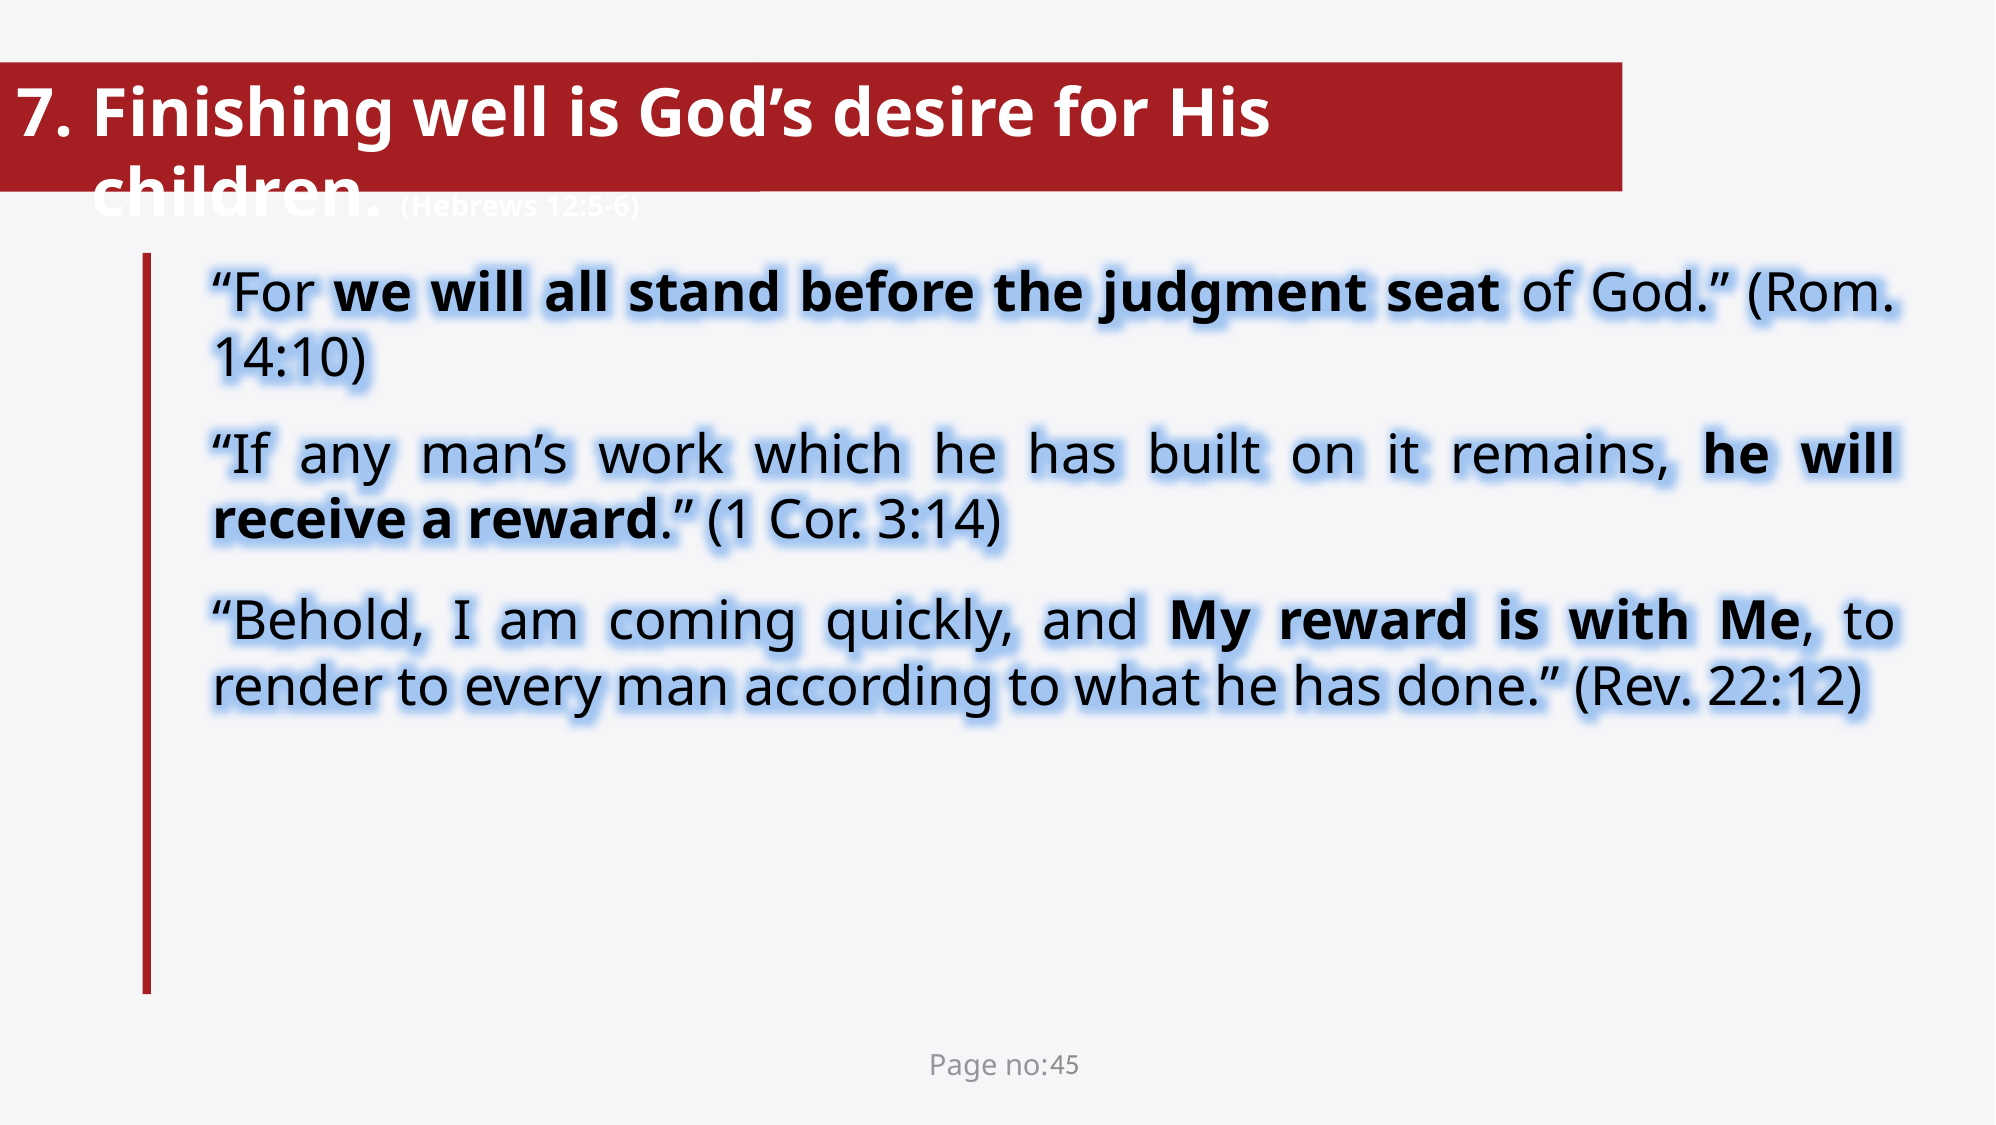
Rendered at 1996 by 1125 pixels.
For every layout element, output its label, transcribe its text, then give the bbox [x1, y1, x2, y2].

text_box “If any man’s work which he has built on it remains, he will receive a reward.” (1 Cor. 3:14) [198, 412, 1911, 558]
text_box “For we will all stand before the judgment seat of God.” (Rom. 14:10) [198, 249, 1911, 395]
text_box “Behold, I am coming quickly, and My reward is with Me, to render to every man according to what he has done.” (Rev. 22:12) [198, 578, 1911, 724]
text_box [1, 62, 1623, 194]
